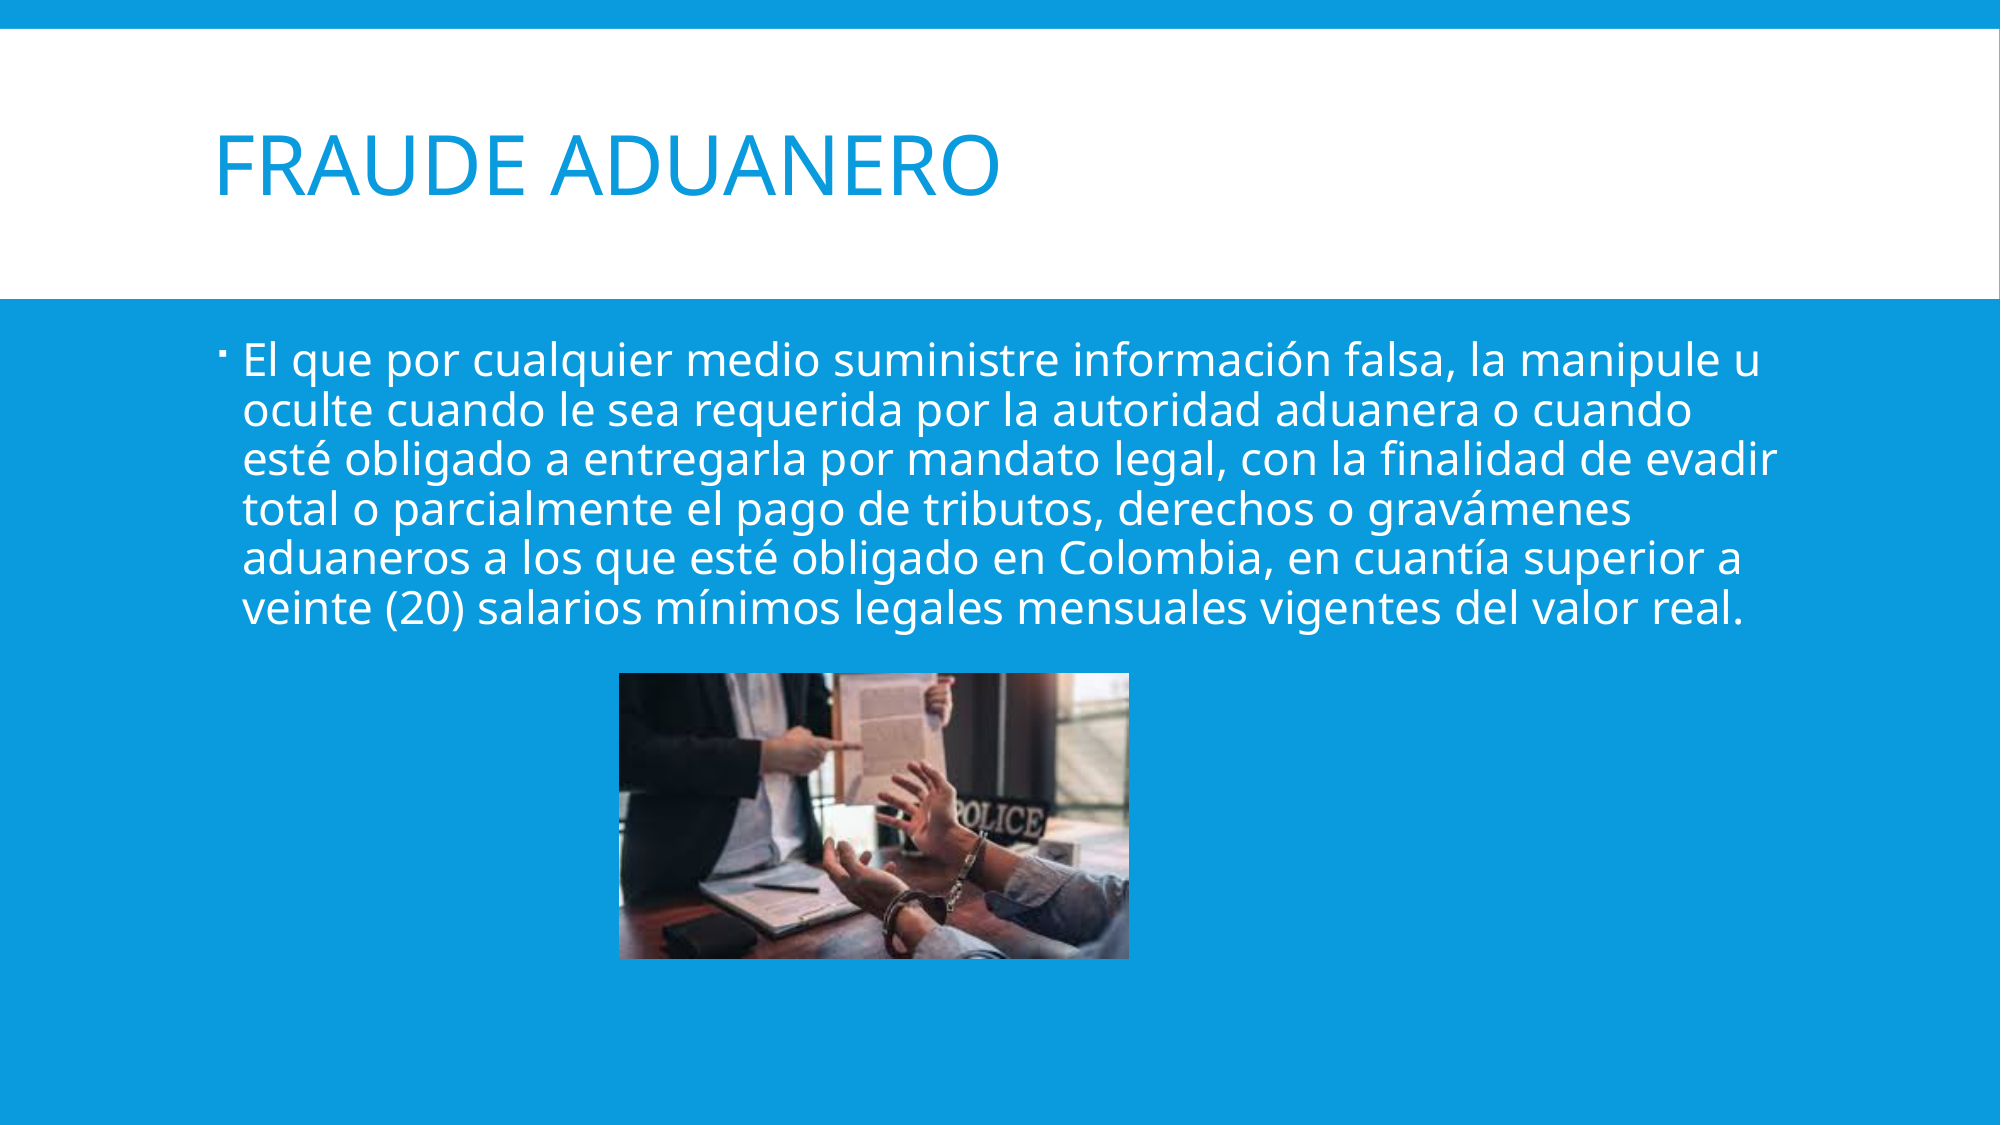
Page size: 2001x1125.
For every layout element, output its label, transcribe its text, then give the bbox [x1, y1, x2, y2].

picture [620, 674, 1128, 958]
title Fraude aduanero [197, 46, 1803, 294]
list El que por cualquier medio suministre información falsa, la manipule u oculte cuando le sea requerida por la autoridad aduanera o cuando esté obligado a entregarla por mandato legal, con la finalidad de evadir total o parcialmente el pago de tributos, derechos o gravámenes aduaneros a los que esté obligado en Colombia, en cuantía superior a veinte (20) salarios mínimos legales mensuales vigentes del valor real. [197, 329, 1803, 1021]
